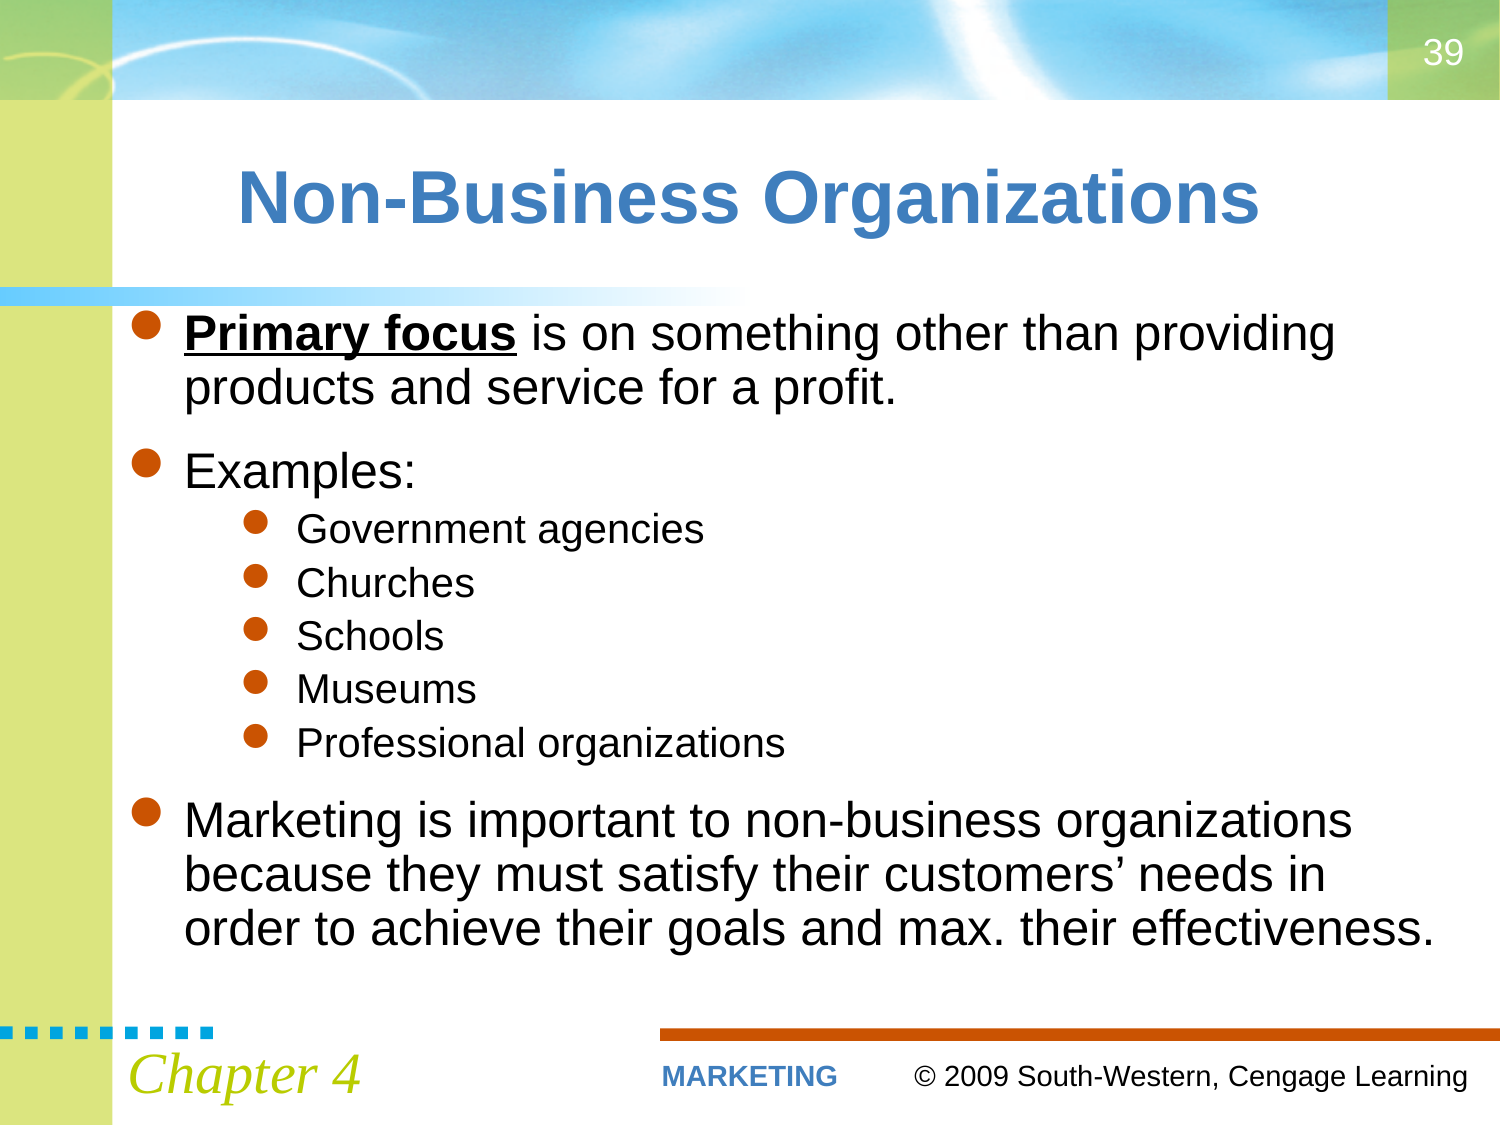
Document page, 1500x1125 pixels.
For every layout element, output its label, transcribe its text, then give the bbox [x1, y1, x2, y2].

title Non-Business Organizations [112, 99, 1388, 288]
footer Chapter 4 [112, 1026, 638, 1113]
list Primary focus is on something other than providing products and service for a profit. Examples: Government agencies Churches Schools Museums Professional organizations Marketing is important to non-business organizations because they must satisfy their customers’ needs in order to achieve their goals and max. their effectiveness. [112, 299, 1463, 1026]
slide_number 39 [1387, 0, 1500, 101]
